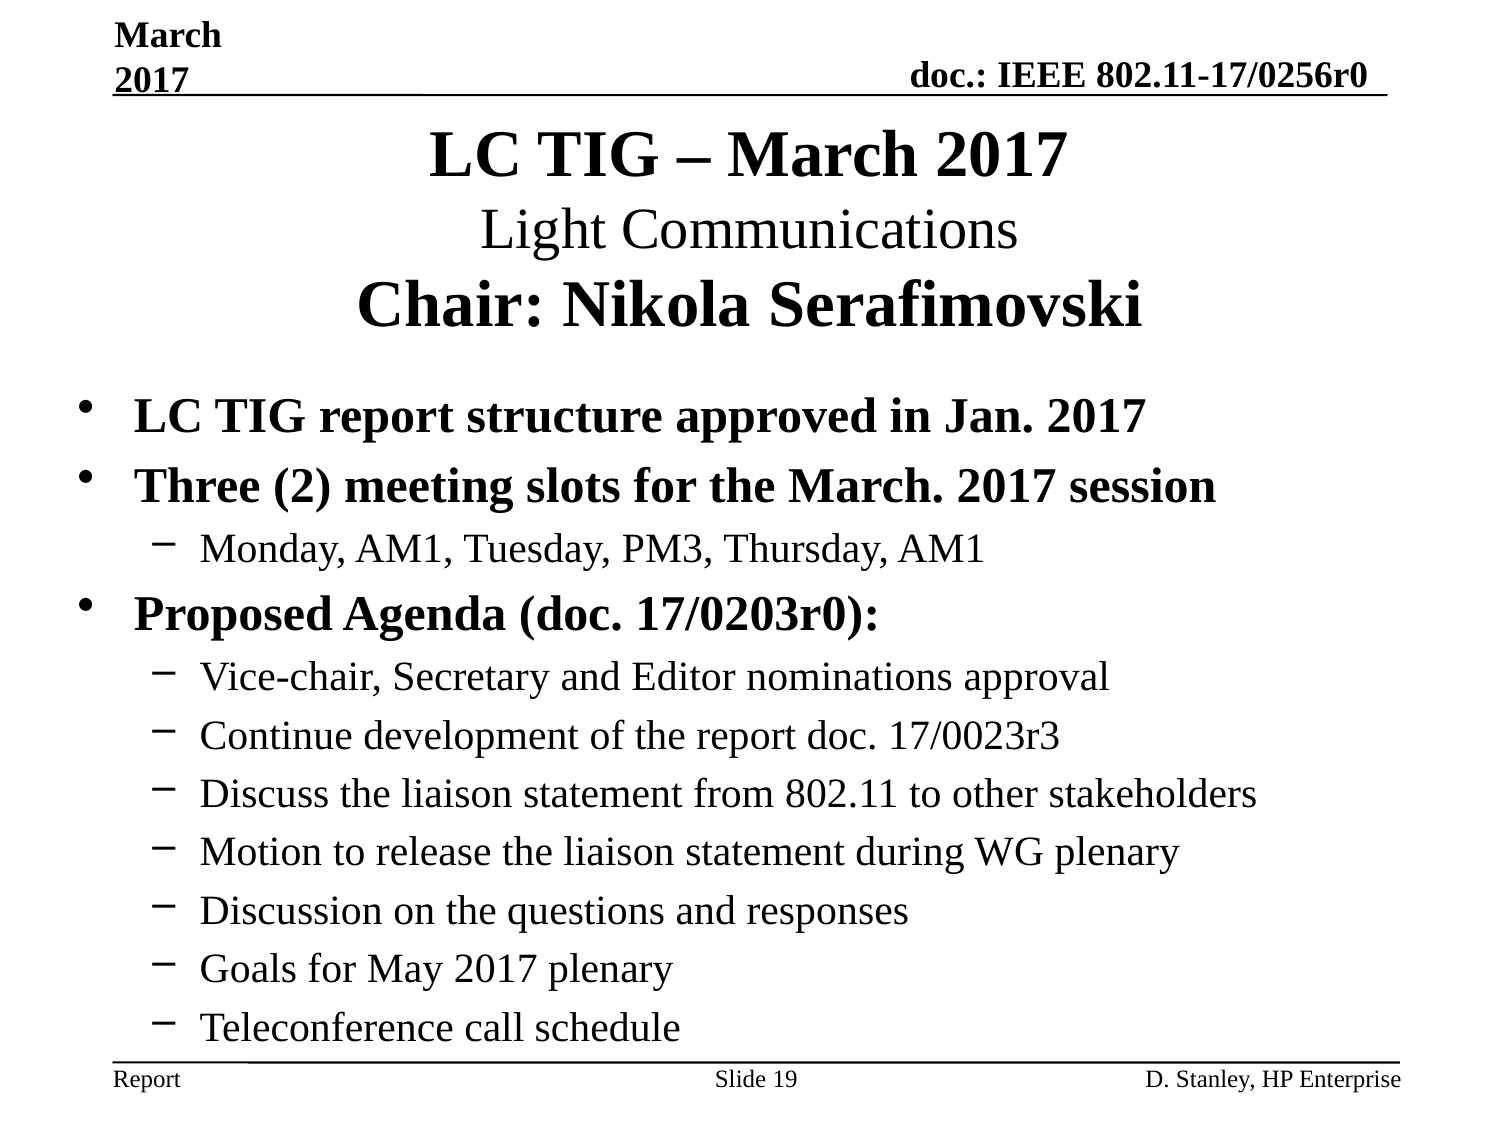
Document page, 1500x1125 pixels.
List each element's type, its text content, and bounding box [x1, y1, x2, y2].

slide_number Slide 19 [712, 1062, 800, 1093]
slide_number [114, 54, 269, 100]
list LC TIG report structure approved in Jan. 2017 Three (2) meeting slots for the March. 2017 session Monday, AM1, Tuesday, PM3, Thursday, AM1 Proposed Agenda (doc. 17/0203r0): Vice-chair, Secretary and Editor nominations approval Continue development of the report doc. 17/0023r3 Discuss the liaison statement from 802.11 to other stakeholders Motion to release the liaison statement during WG plenary Discussion on the questions and responses Goals for May 2017 plenary Teleconference call schedule [62, 375, 1463, 1113]
footer D. Stanley, HP Enterprise [1057, 1062, 1402, 1093]
title LC TIG – March 2017 Light Communications Chair: Nikola Serafimovski [112, 137, 1388, 313]
